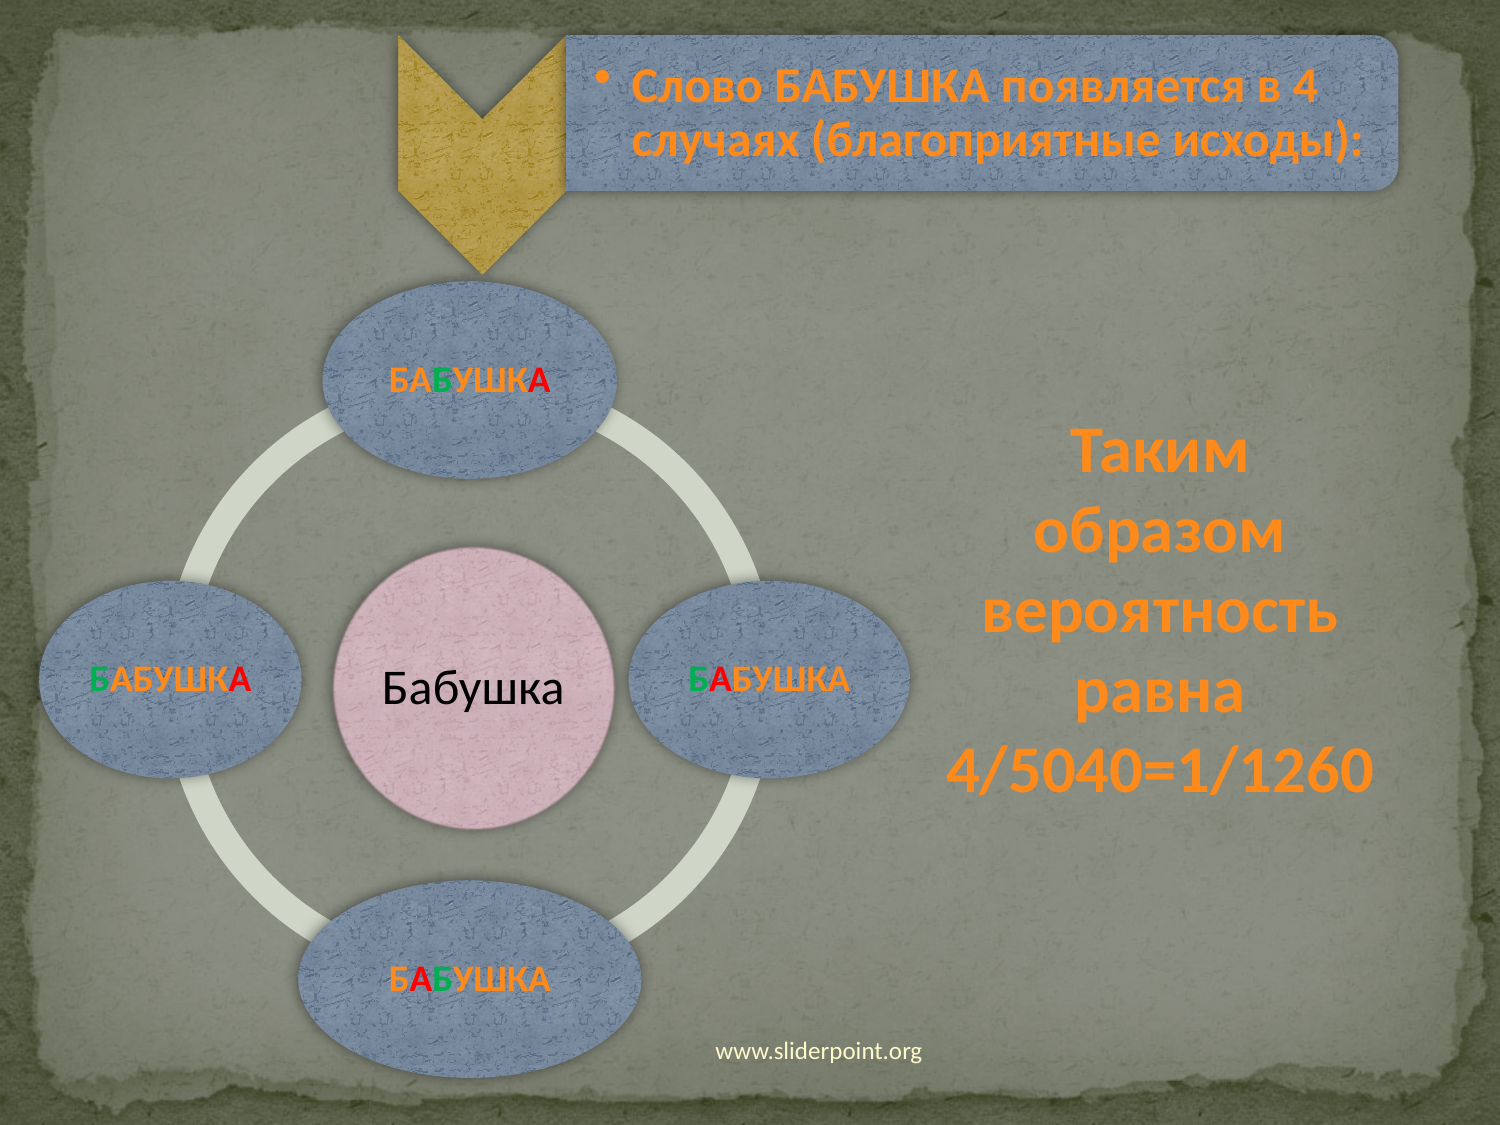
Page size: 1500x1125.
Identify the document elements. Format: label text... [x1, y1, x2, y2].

text_box Таким образом вероятность равна 4/5040=1/1260 [1065, 398, 1395, 813]
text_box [401, 38, 1397, 274]
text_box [0, 284, 1053, 1078]
